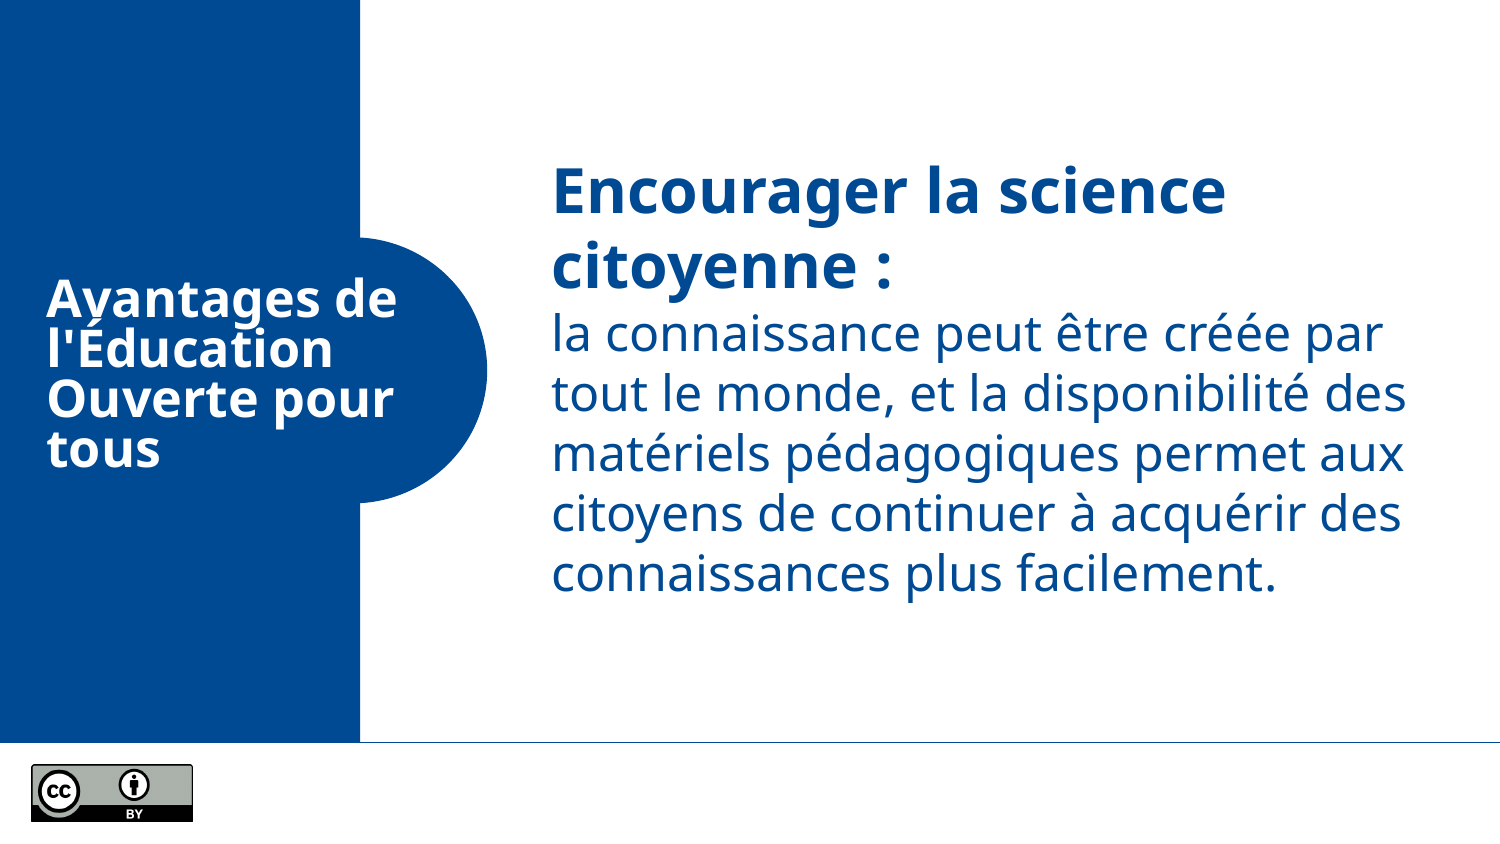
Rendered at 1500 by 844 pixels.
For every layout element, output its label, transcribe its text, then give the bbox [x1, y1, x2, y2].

text_box Avantages de l'Éducation Ouverte pour tous [31, 262, 420, 493]
text_box [0, 0, 361, 742]
text_box Encourager la science citoyenne : la connaissance peut être créée par tout le monde, et la disponibilité des matériels pédagogiques permet aux citoyens de continuer à acquérir des connaissances plus facilement. [536, 136, 1424, 617]
text_box [300, 493, 405, 504]
text_box [274, 237, 488, 486]
text_box [0, 750, 1500, 844]
picture [31, 764, 193, 822]
